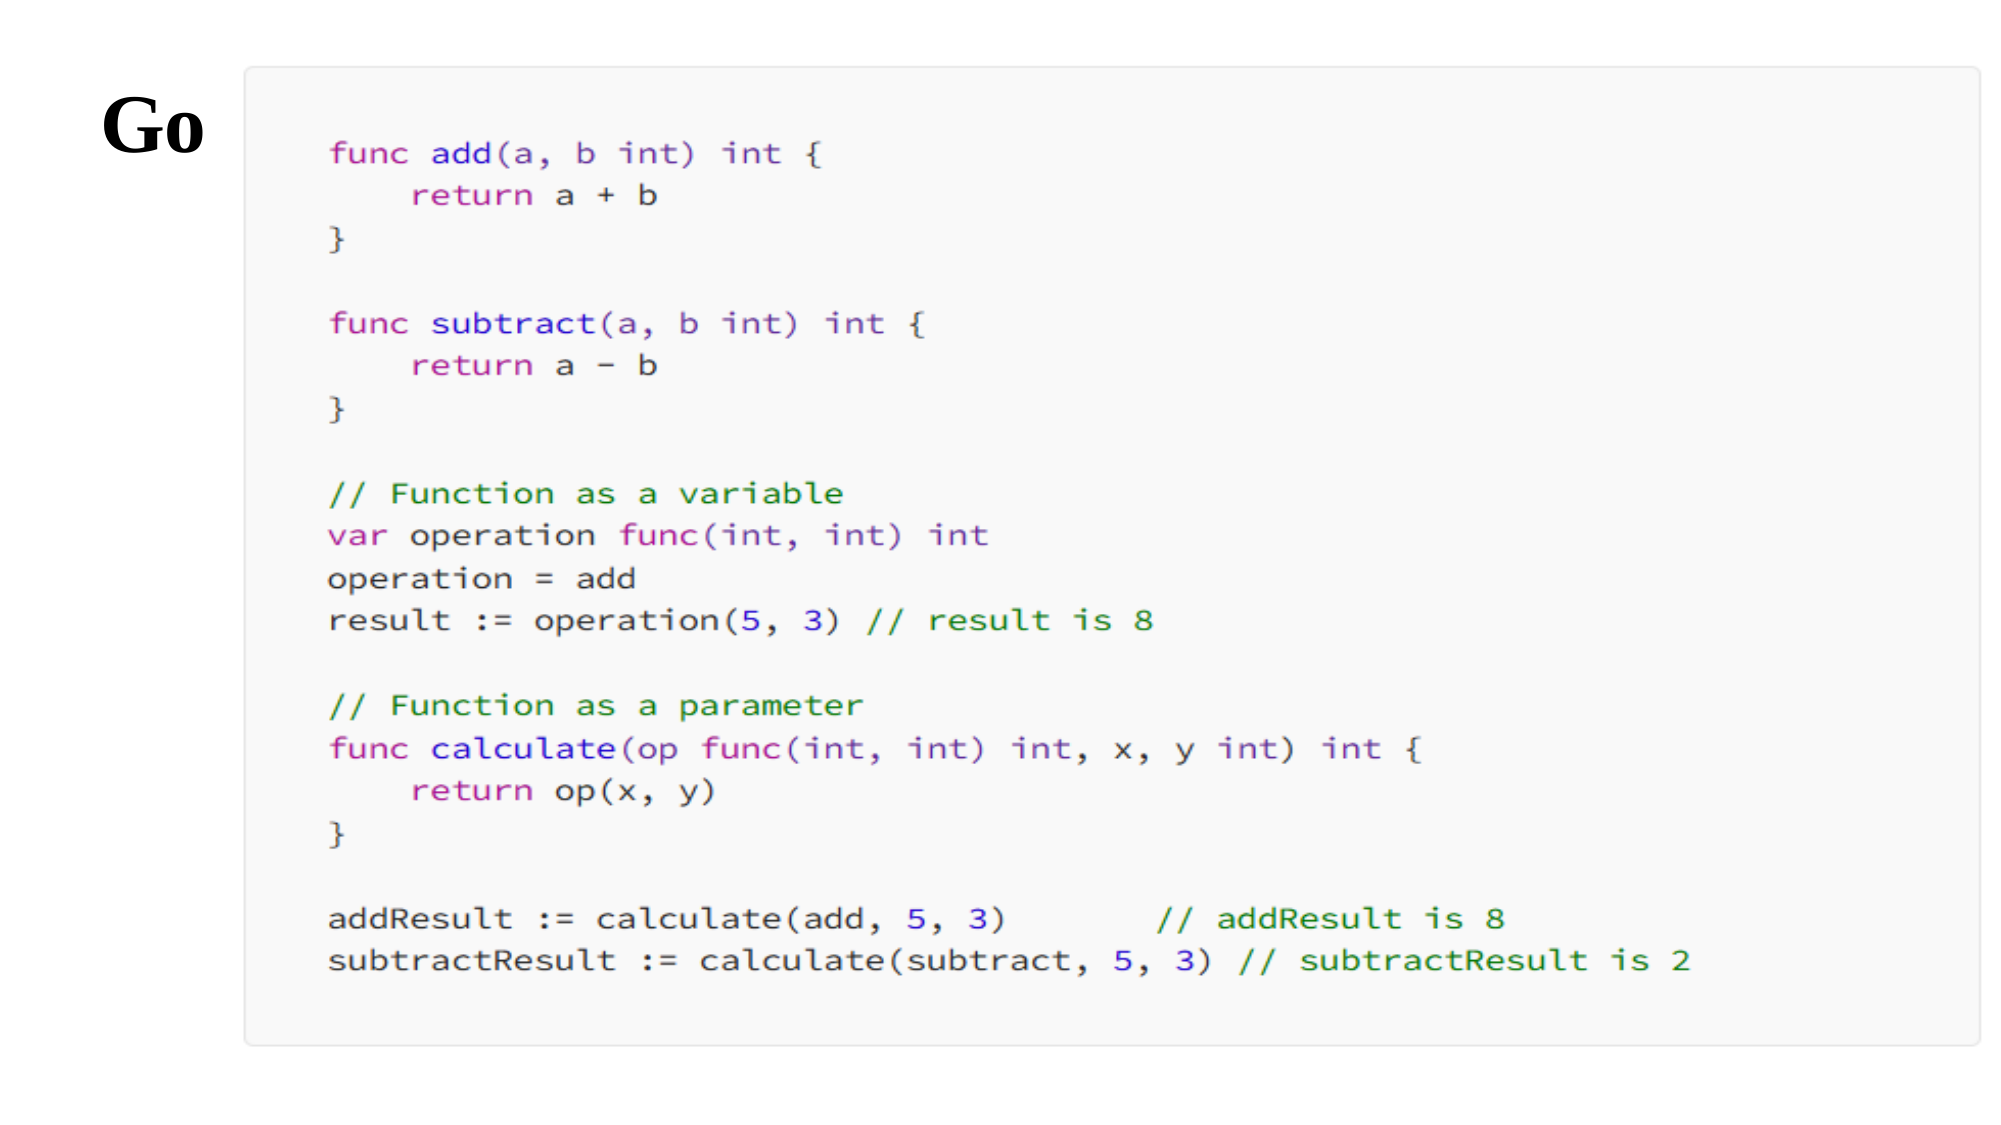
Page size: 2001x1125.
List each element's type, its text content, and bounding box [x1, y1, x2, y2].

text_box Go [85, 61, 230, 177]
picture [233, 56, 2000, 1059]
